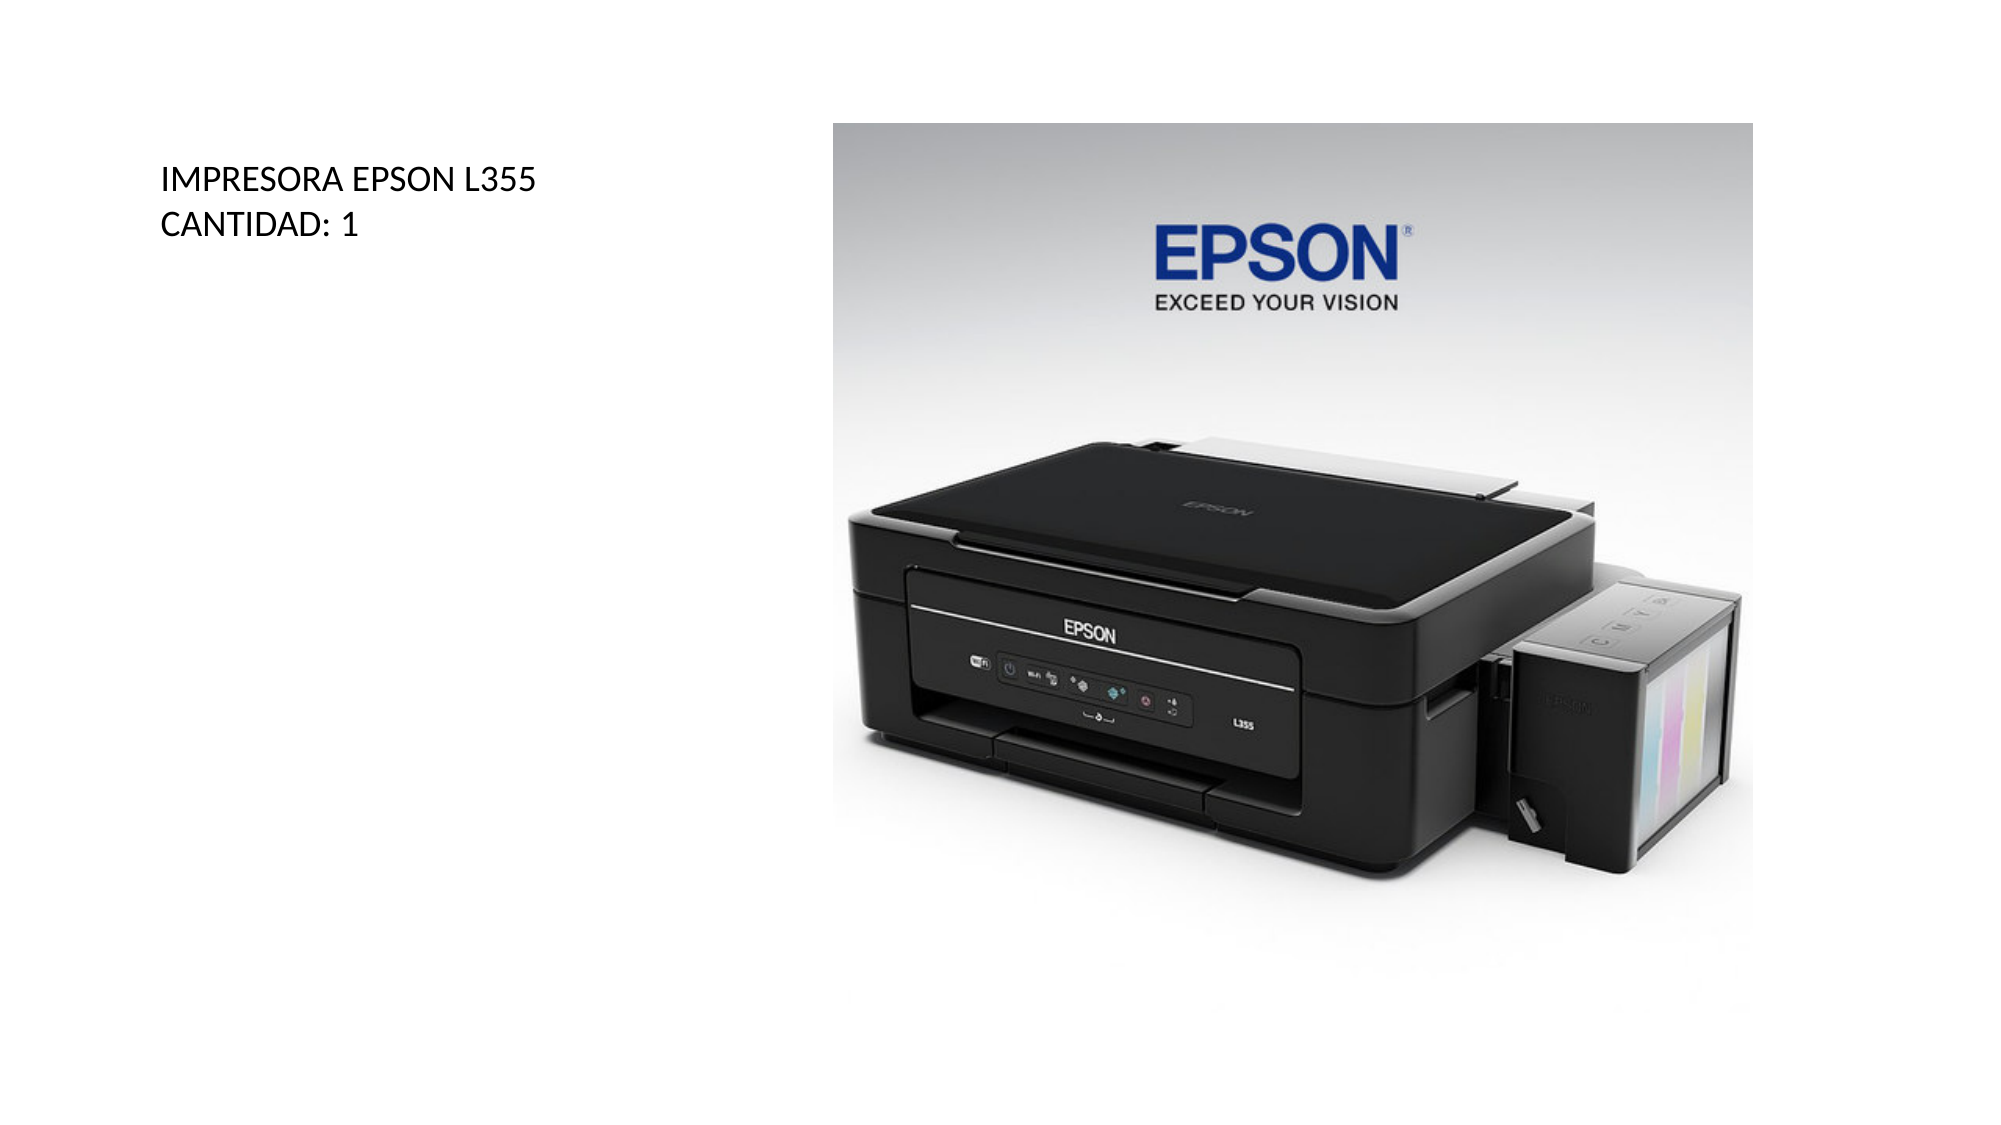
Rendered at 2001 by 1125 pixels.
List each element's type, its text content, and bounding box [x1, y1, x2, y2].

picture [833, 123, 1753, 1013]
text_box IMPRESORA EPSON L355 CANTIDAD: 1 [145, 146, 608, 251]
